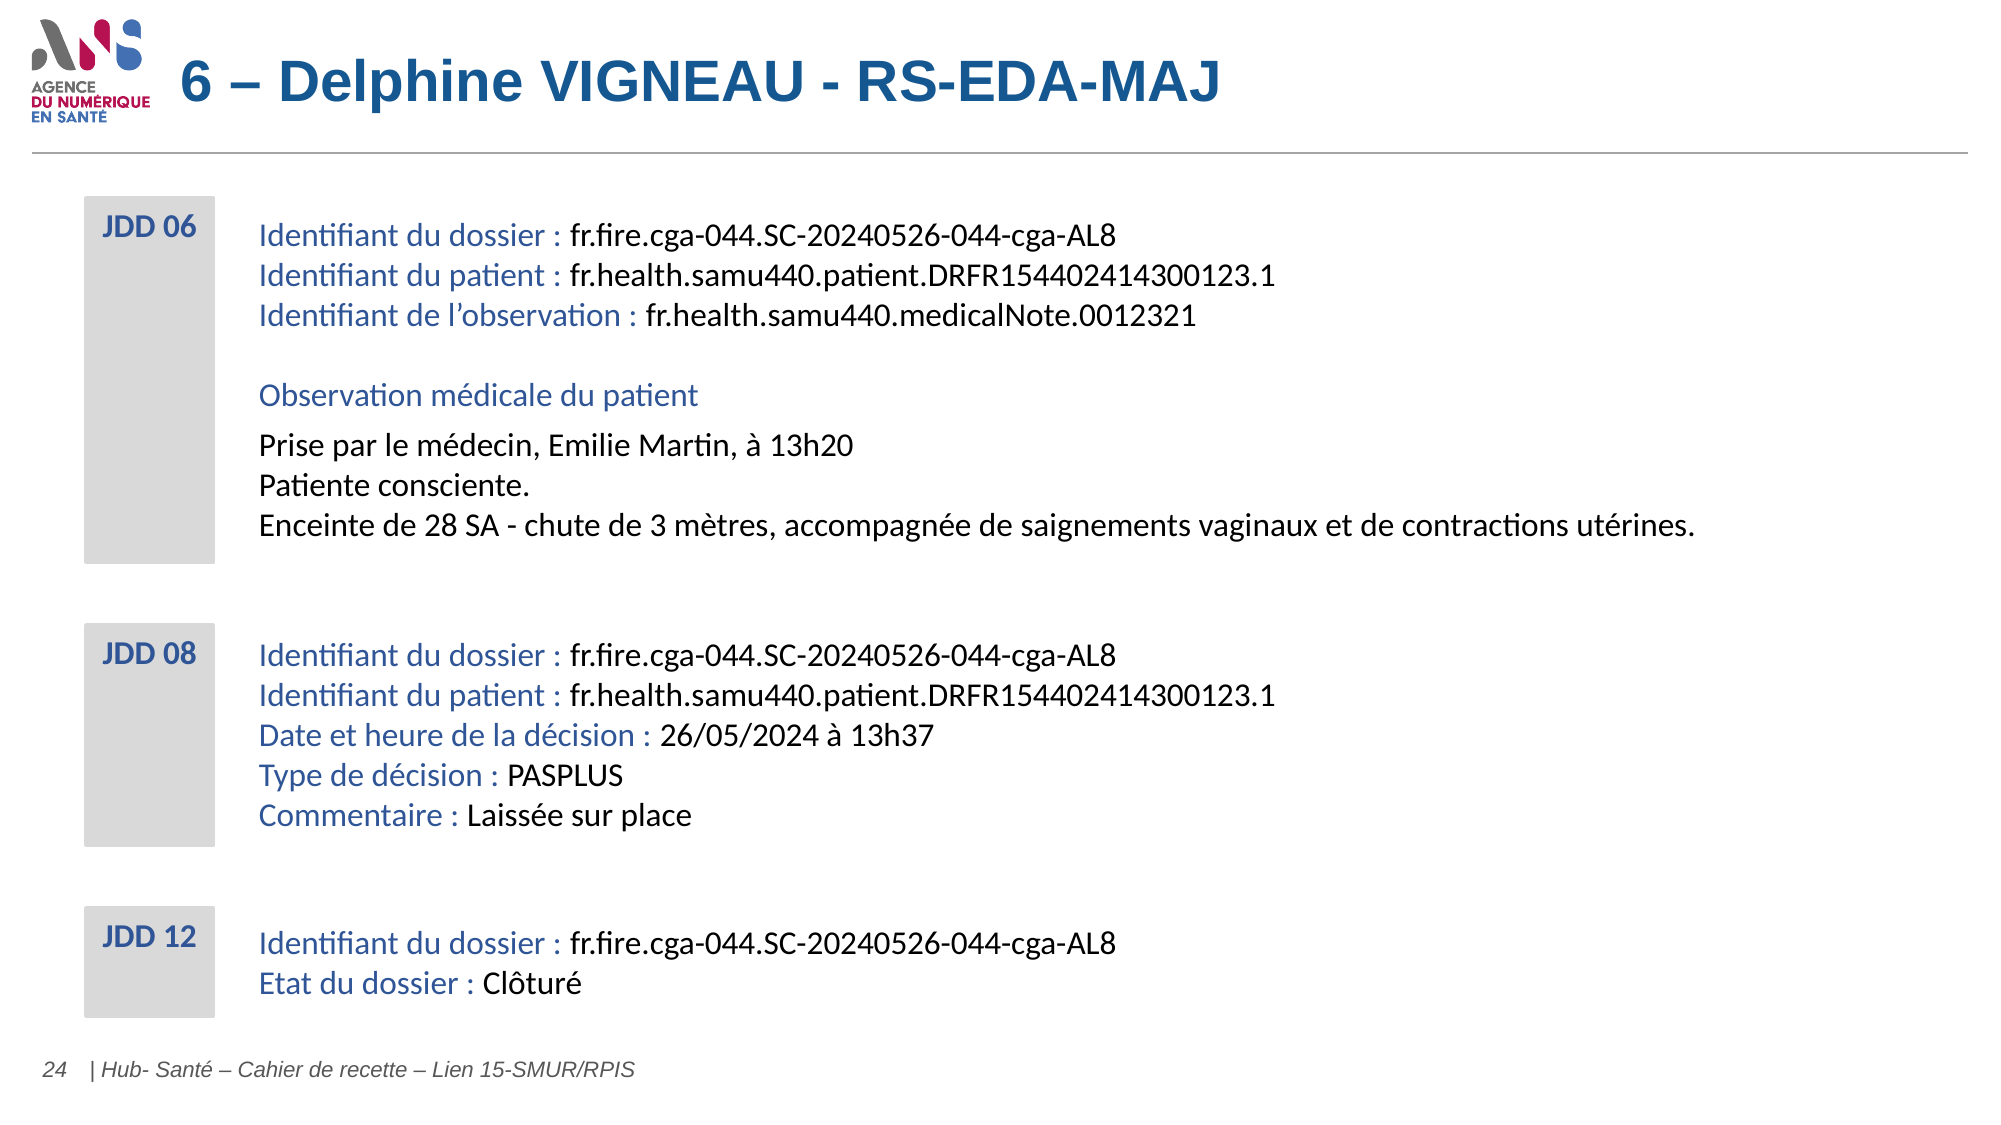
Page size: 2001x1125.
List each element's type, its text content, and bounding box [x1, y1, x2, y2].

text_box Identifiant du dossier : fr.fire.cga-044.SC-20240526-044-cga-AL8 Identifiant du patient : fr.health.samu440.patient.DRFR154402414300123.1 Identifiant de l’observation : fr.health.samu440.medicalNote.0012321 Observation médicale du patient [244, 206, 1432, 421]
text_box JDD 06 [84, 196, 215, 564]
title 6 – Delphine VIGNEAU - RS-EDA-MAJ [180, 19, 1945, 138]
text_box Identifiant du dossier : fr.fire.cga-044.SC-20240526-044-cga-AL8 Identifiant du patient : fr.health.samu440.patient.DRFR154402414300123.1 Date et heure de la décision : 26/05/2024 à 13h37 Type de décision : PASPLUS Commentaire : Laissée sur place [244, 625, 1306, 841]
text_box JDD 12 [84, 906, 215, 1018]
slide_number 24 [23, 1038, 87, 1099]
footer | Hub- Santé – Cahier de recette – Lien 15-SMUR/RPIS [89, 1038, 1605, 1099]
text_box JDD 08 [84, 623, 215, 847]
text_box Prise par le médecin, Emilie Martin, à 13h20 Patiente consciente. Enceinte de 28 SA - chute de 3 mètres, accompagnée de saignements vaginaux et de contractions utérines. [244, 416, 1846, 551]
text_box Identifiant du dossier : fr.fire.cga-044.SC-20240526-044-cga-AL8 Etat du dossier : Clôturé [244, 914, 1245, 1009]
picture [31, 19, 150, 123]
